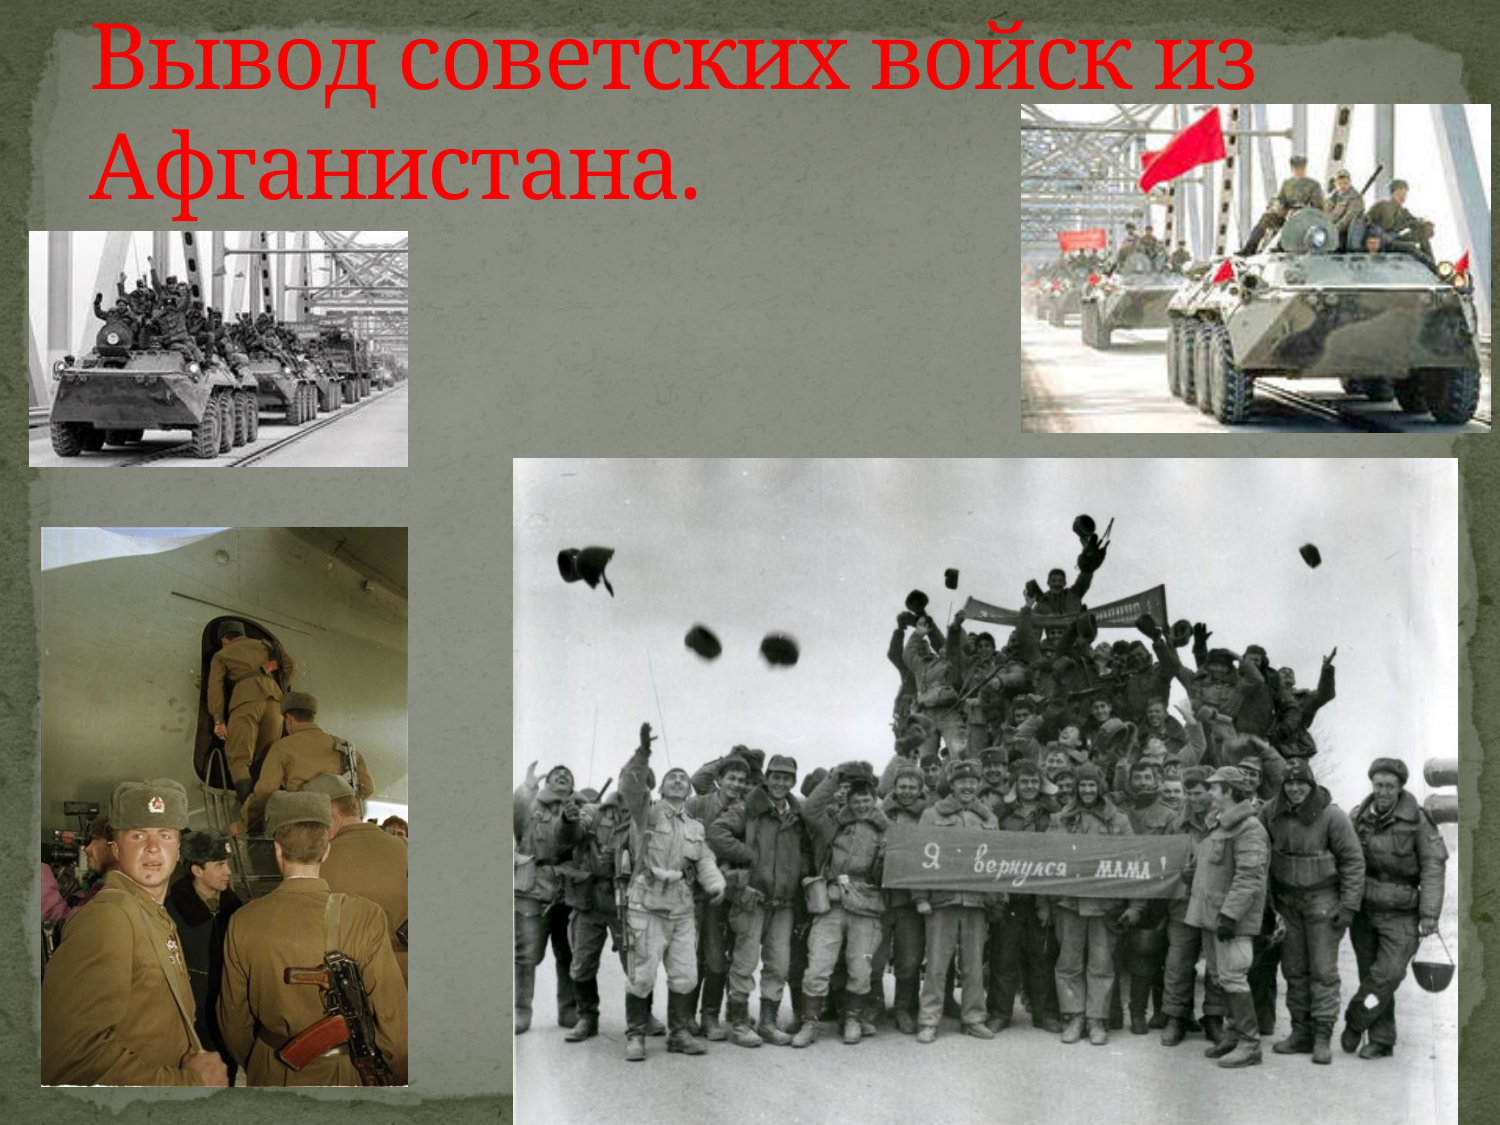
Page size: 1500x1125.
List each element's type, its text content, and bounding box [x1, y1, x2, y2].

picture [1021, 104, 1491, 433]
picture [41, 527, 408, 1087]
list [31, 233, 407, 465]
title Вывод советских войск из Афганистана. [74, 24, 1425, 225]
picture [513, 458, 1458, 1125]
